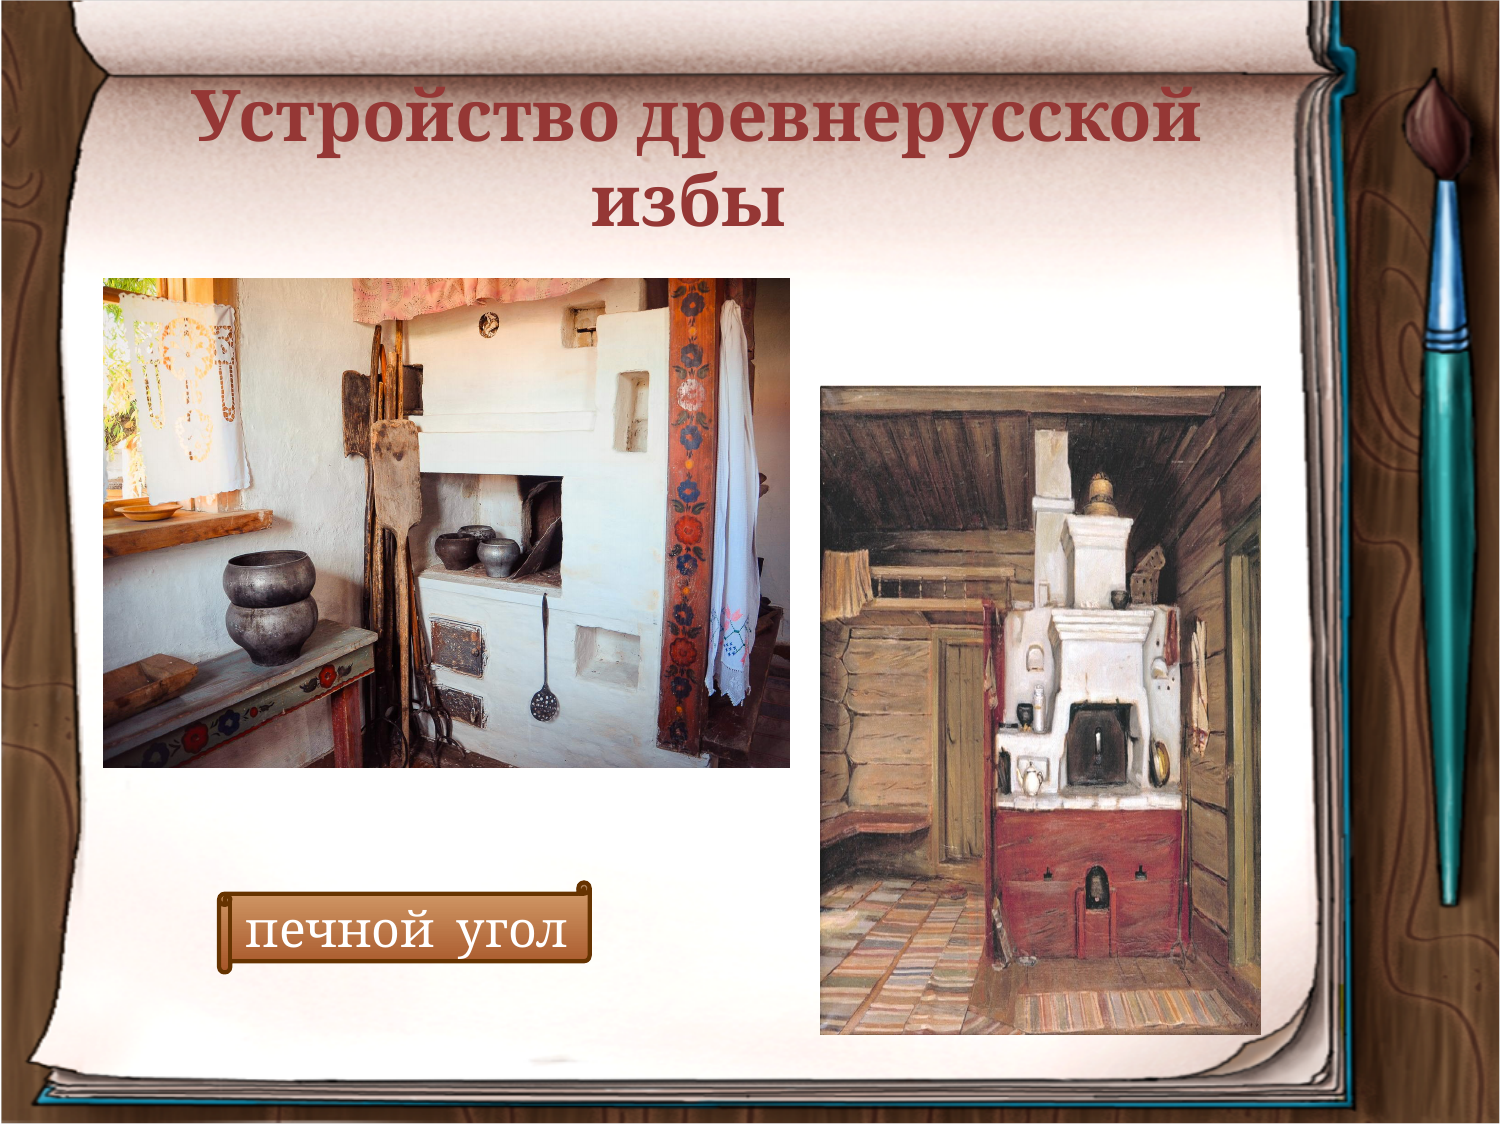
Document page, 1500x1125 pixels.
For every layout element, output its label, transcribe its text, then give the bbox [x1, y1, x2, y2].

text_box печной угол [216, 880, 592, 975]
title Устройство древнерусской избы [100, 61, 1294, 249]
picture [0, 0, 1500, 1125]
